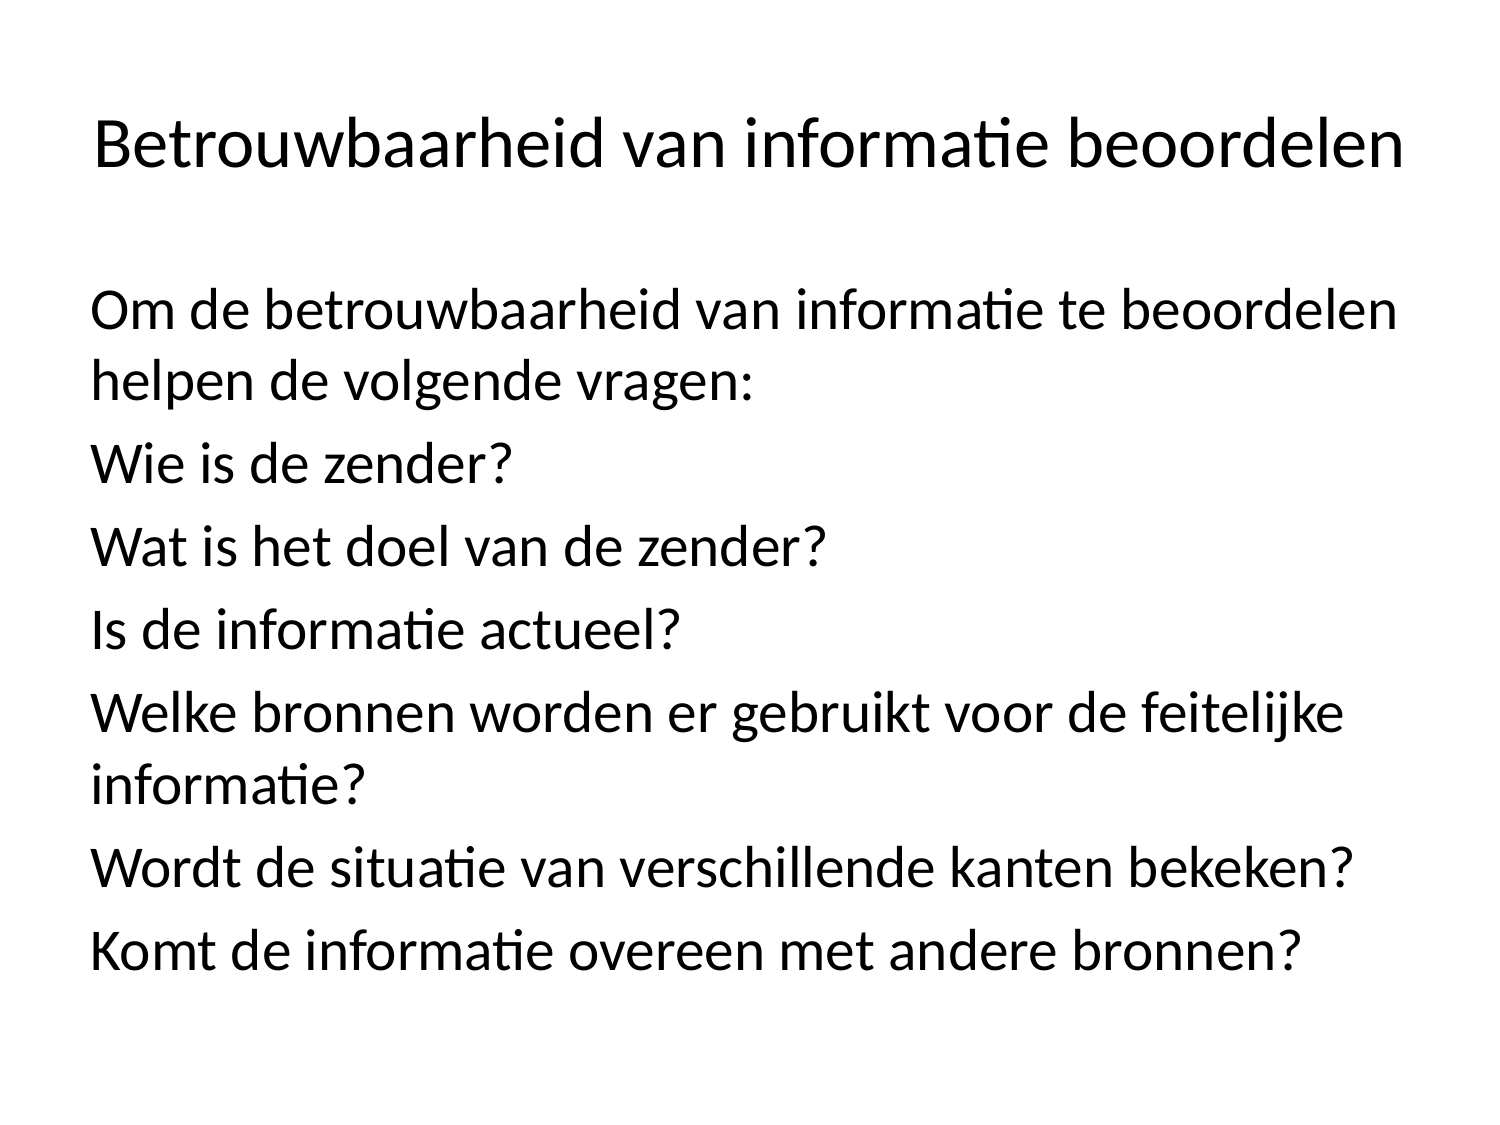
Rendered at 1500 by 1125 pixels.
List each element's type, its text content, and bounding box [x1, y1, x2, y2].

list Om de betrouwbaarheid van informatie te beoordelen helpen de volgende vragen: Wie is de zender? Wat is het doel van de zender? Is de informatie actueel? Welke bronnen worden er gebruikt voor de feitelijke informatie? Wordt de situatie van verschillende kanten bekeken? Komt de informatie overeen met andere bronnen? [75, 262, 1425, 1005]
title Betrouwbaarheid van informatie beoordelen [75, 45, 1425, 233]
